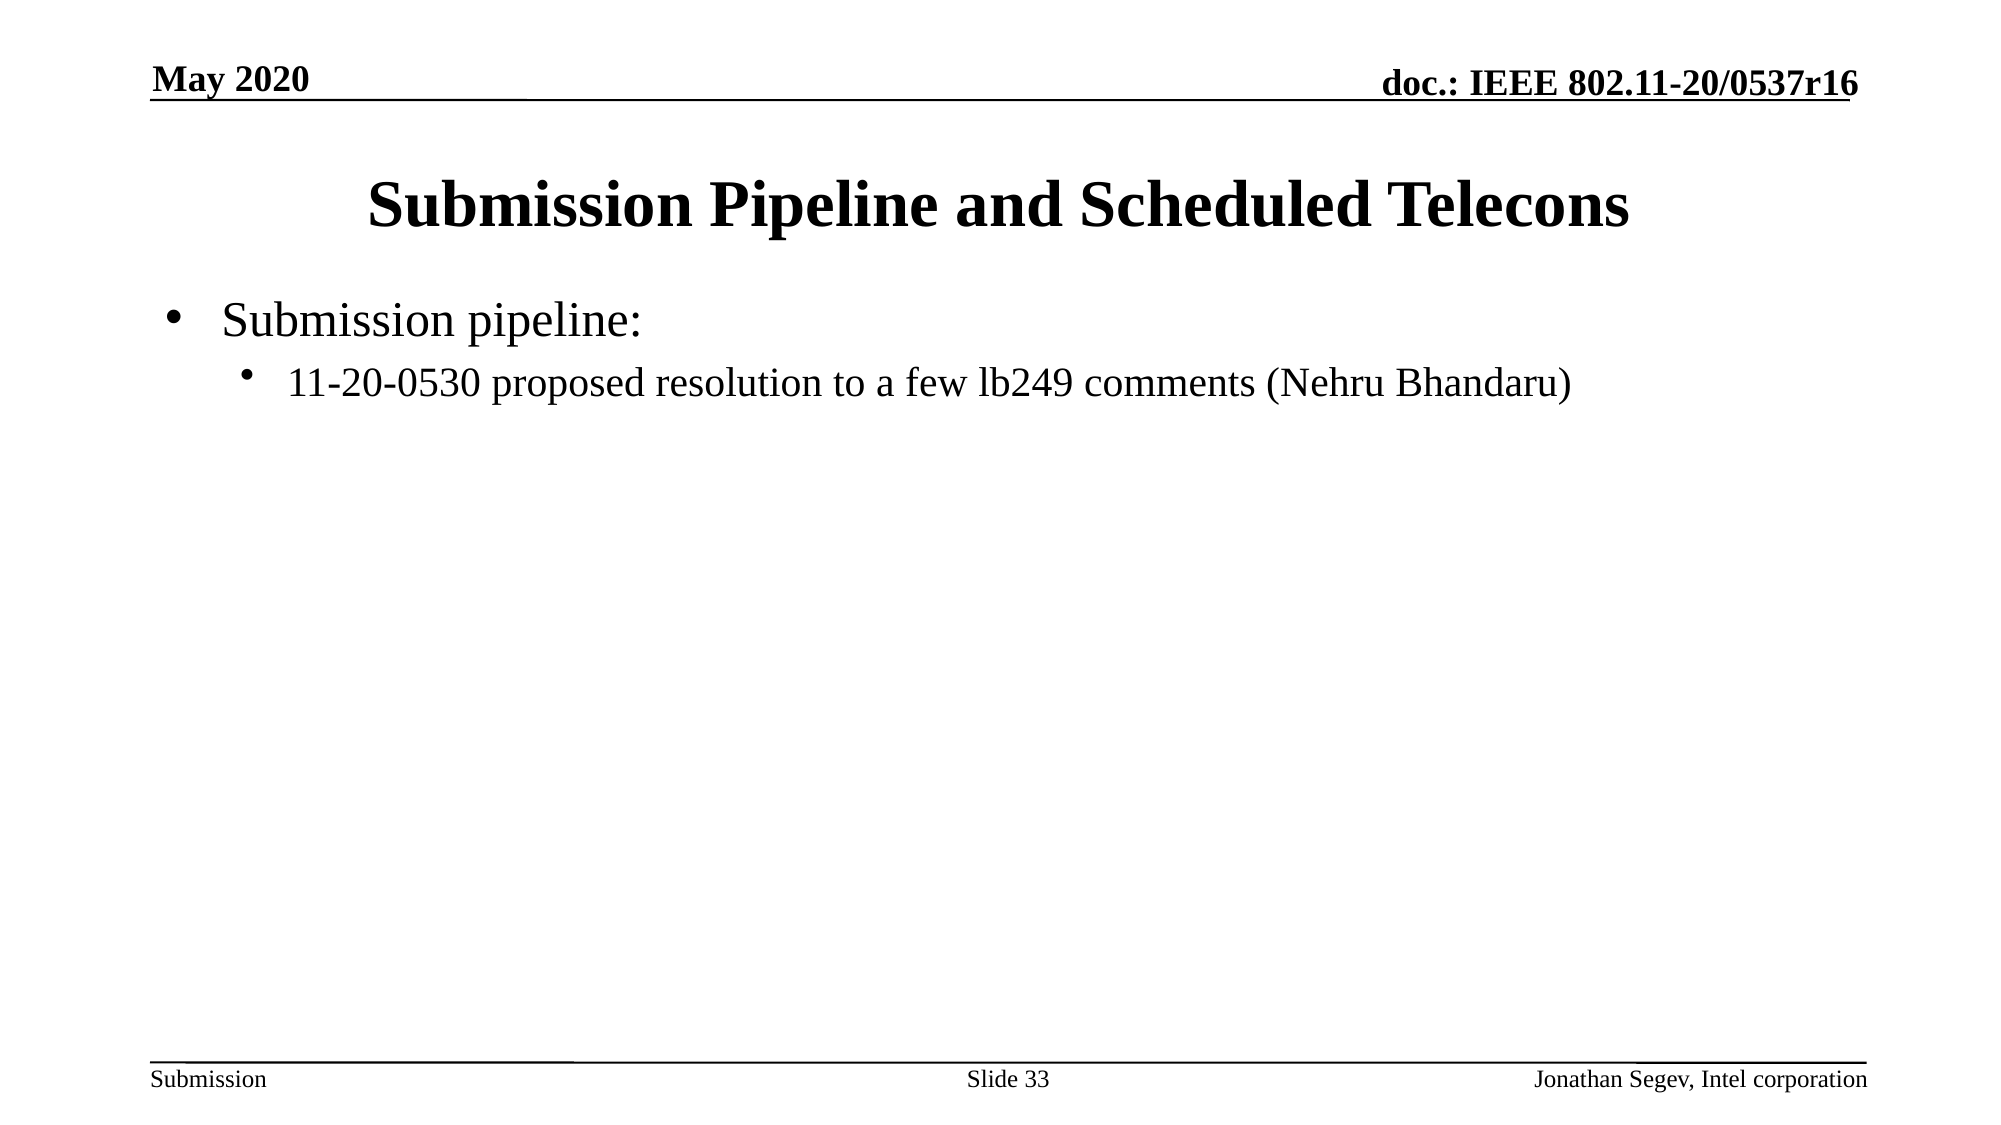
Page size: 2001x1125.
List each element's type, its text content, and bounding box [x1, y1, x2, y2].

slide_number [152, 54, 563, 100]
list Submission pipeline: 11-20-0530 proposed resolution to a few lb249 comments (Nehru Bhandaru) [149, 278, 1850, 670]
slide_number Slide 33 [950, 1061, 1067, 1123]
footer Jonathan Segev, Intel corporation [1171, 1061, 1869, 1093]
title Submission Pipeline and Scheduled Telecons [149, 112, 1850, 278]
